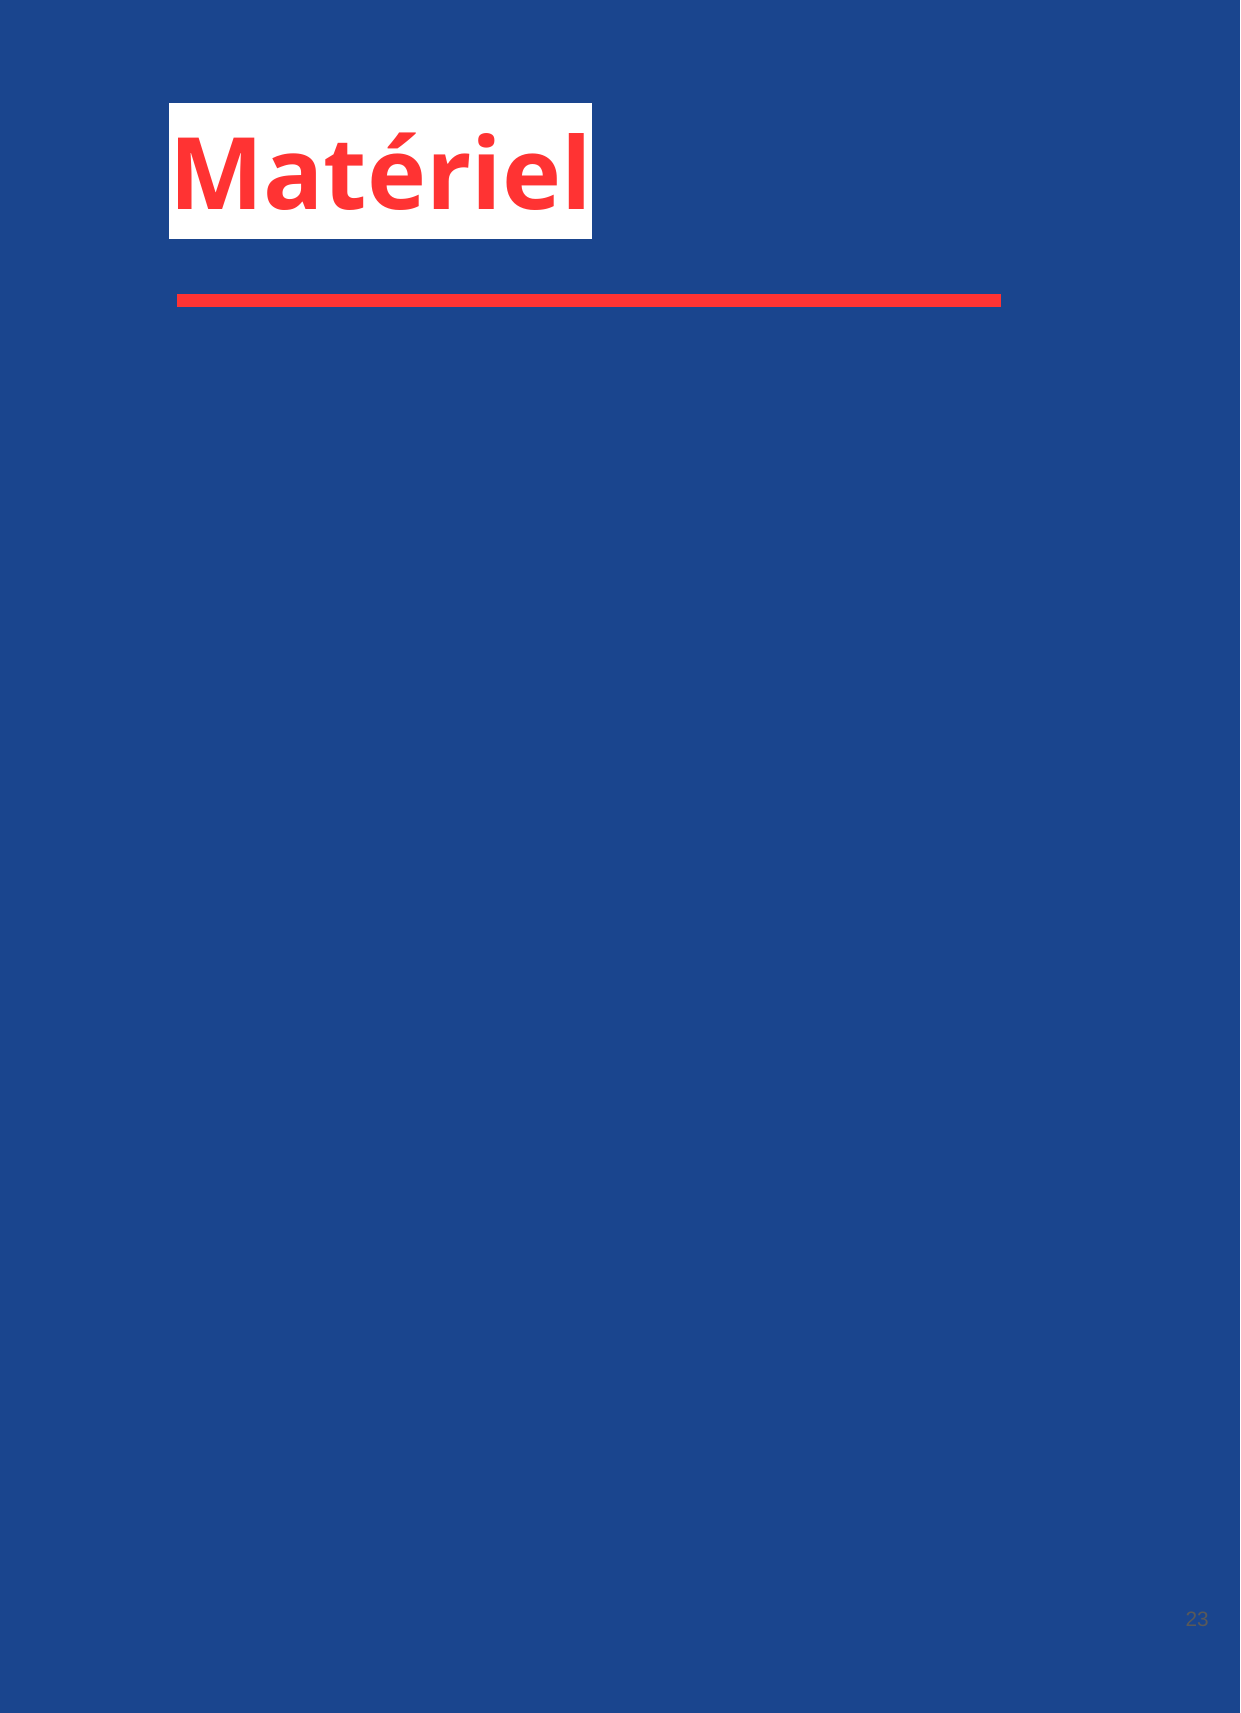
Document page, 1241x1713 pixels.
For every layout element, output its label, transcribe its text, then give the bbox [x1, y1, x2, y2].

text_box Matériel [117, 101, 1157, 237]
slide_number ‹#› [1149, 1552, 1224, 1684]
